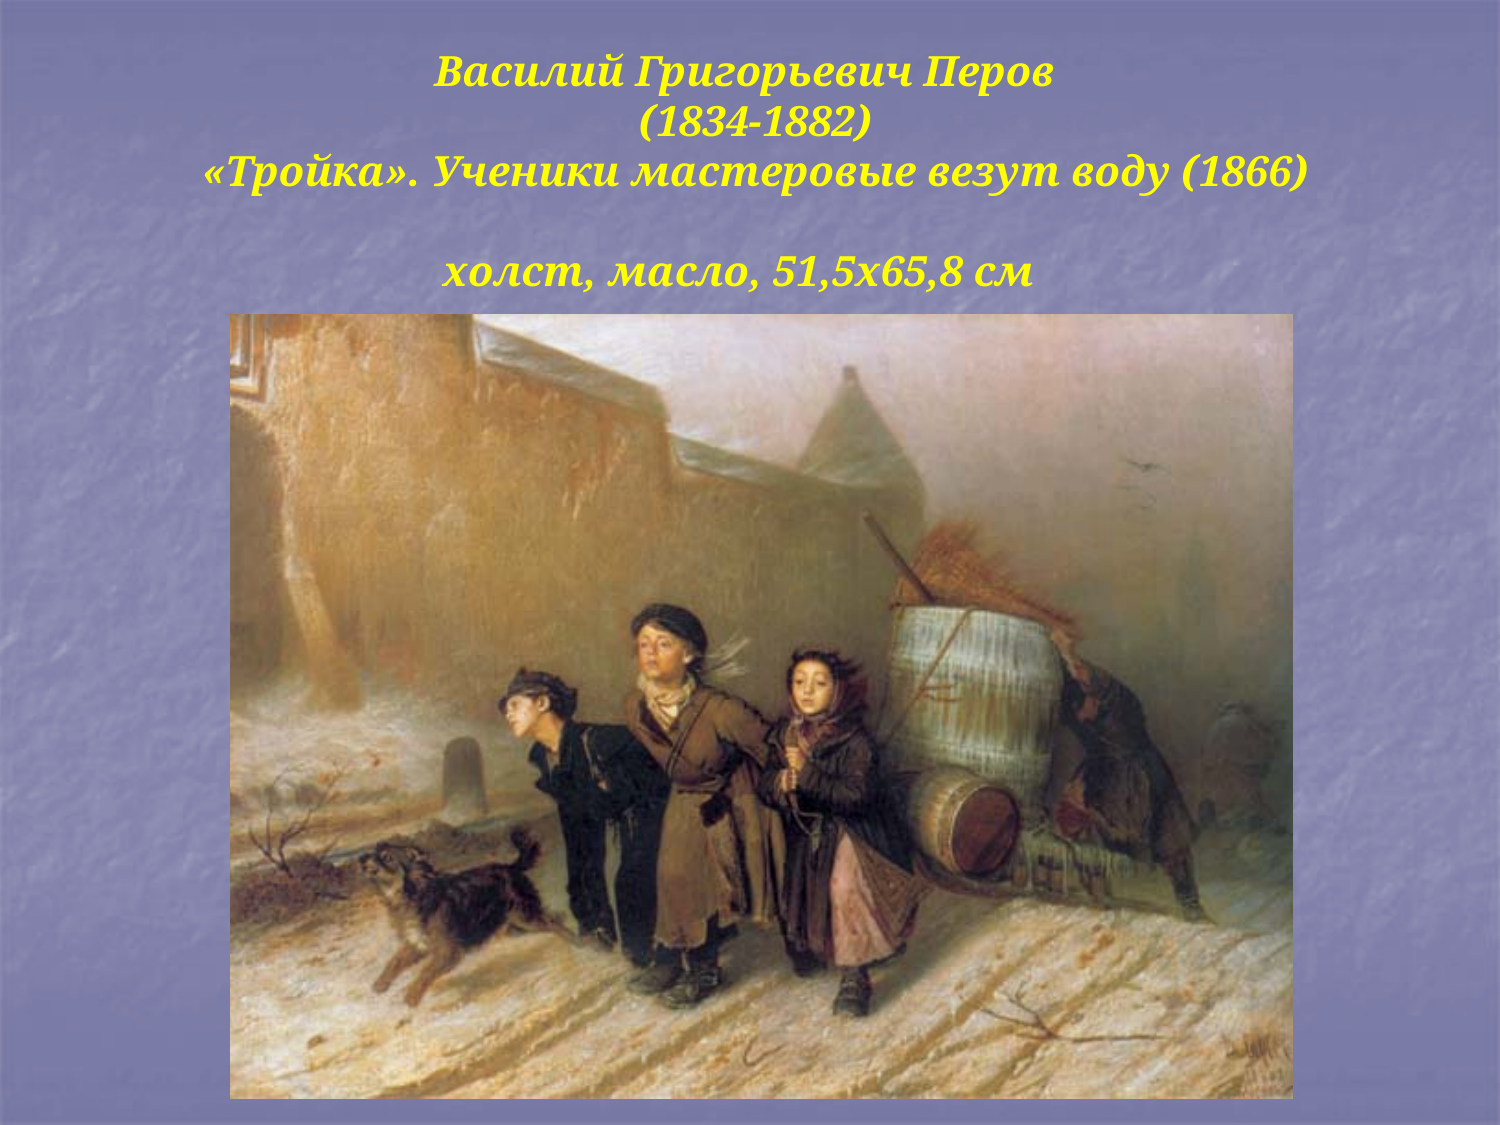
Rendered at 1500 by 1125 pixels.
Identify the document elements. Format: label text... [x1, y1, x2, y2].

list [229, 314, 1293, 1099]
title Василий Григорьевич Перов (1834-1882) «Тройка». Ученики мастеровые везут воду (1866) холст, масло, 51,5x65,8 см [75, 62, 1425, 288]
